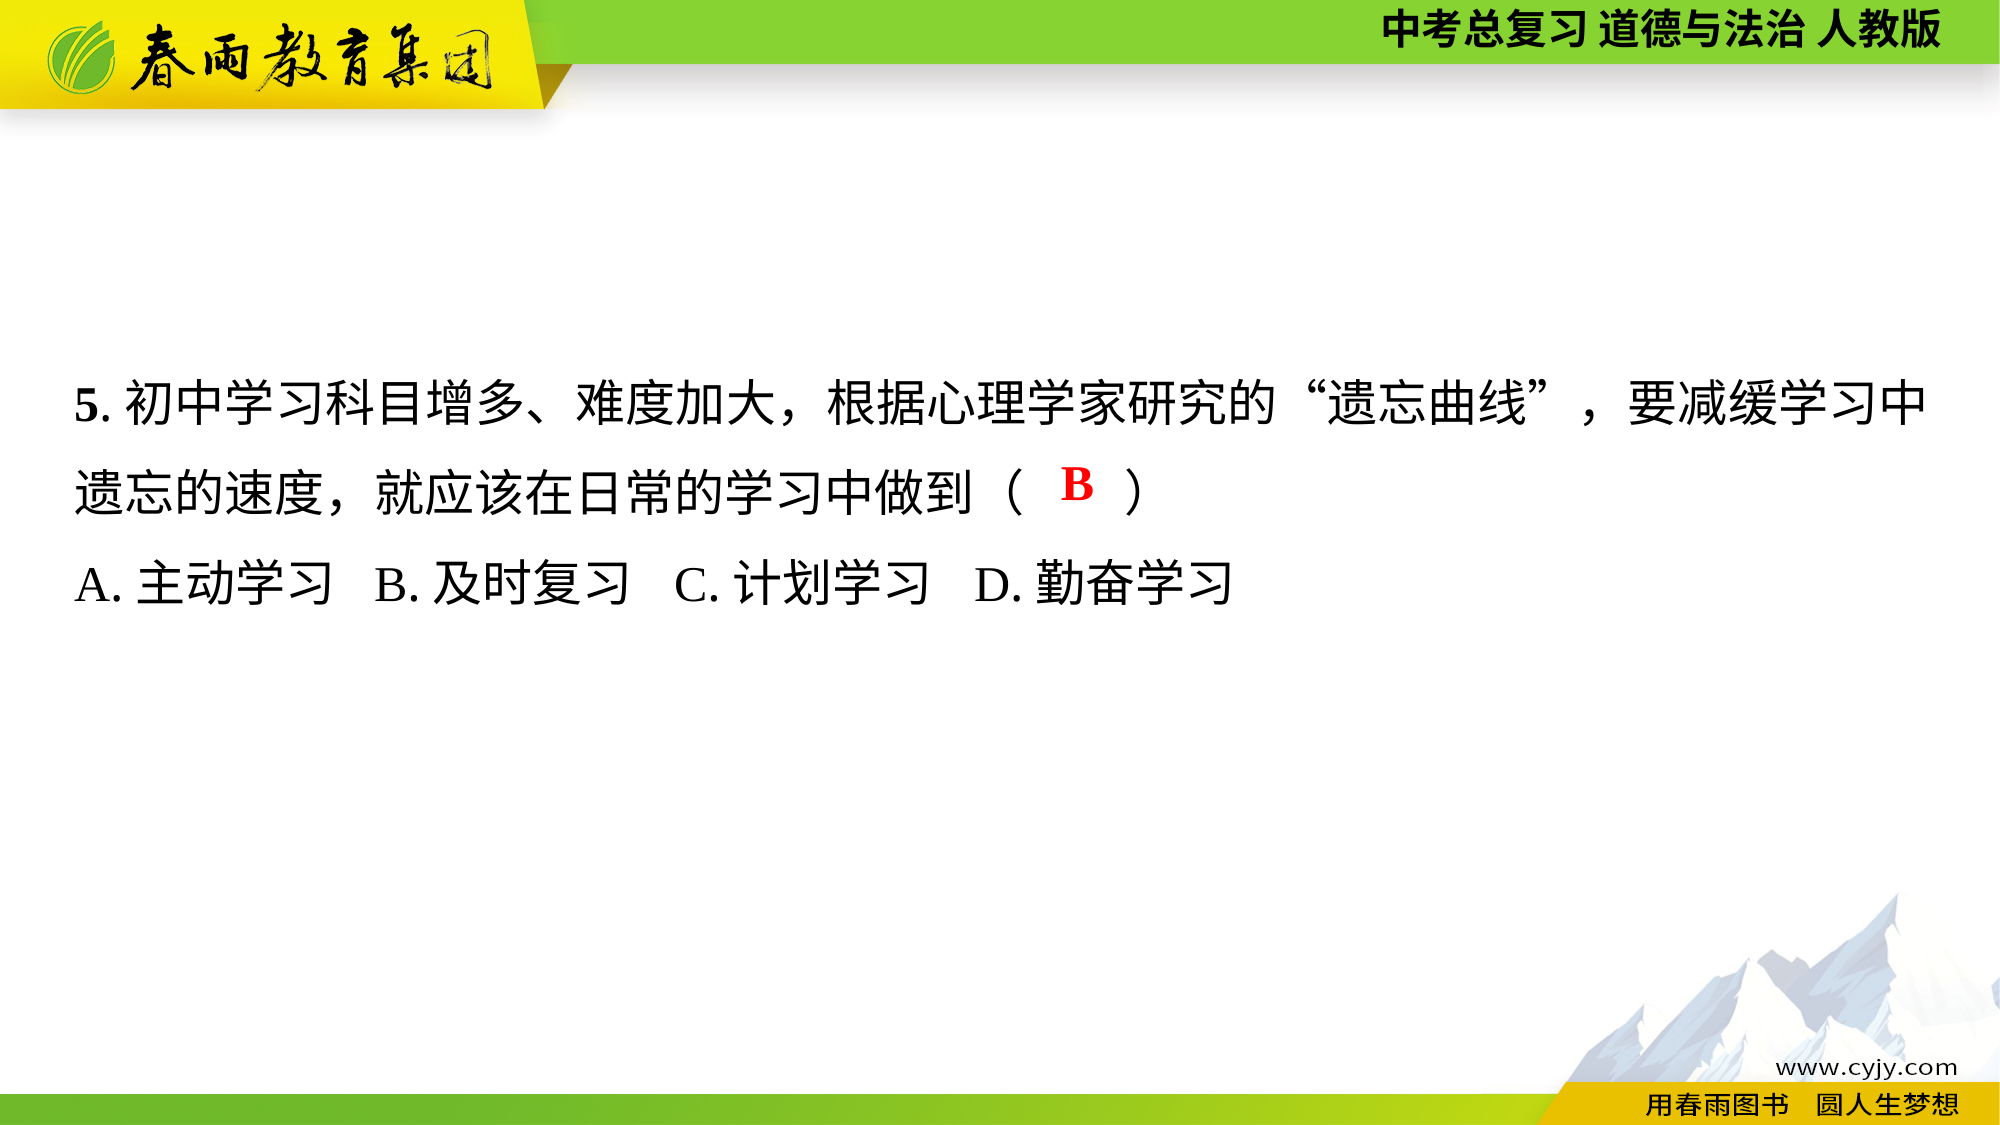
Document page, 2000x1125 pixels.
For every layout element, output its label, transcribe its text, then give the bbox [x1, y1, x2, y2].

list 5.初中学习科目增多、难度加大，根据心理学家研究的“遗忘曲线”，要减缓学习中遗忘的速度，就应该在日常的学习中做到（ ） A.主动学习 B.及时复习 C.计划学习 D.勤奋学习 [59, 333, 1944, 610]
picture [0, 0, 2000, 1125]
text_box B [1046, 442, 1110, 518]
